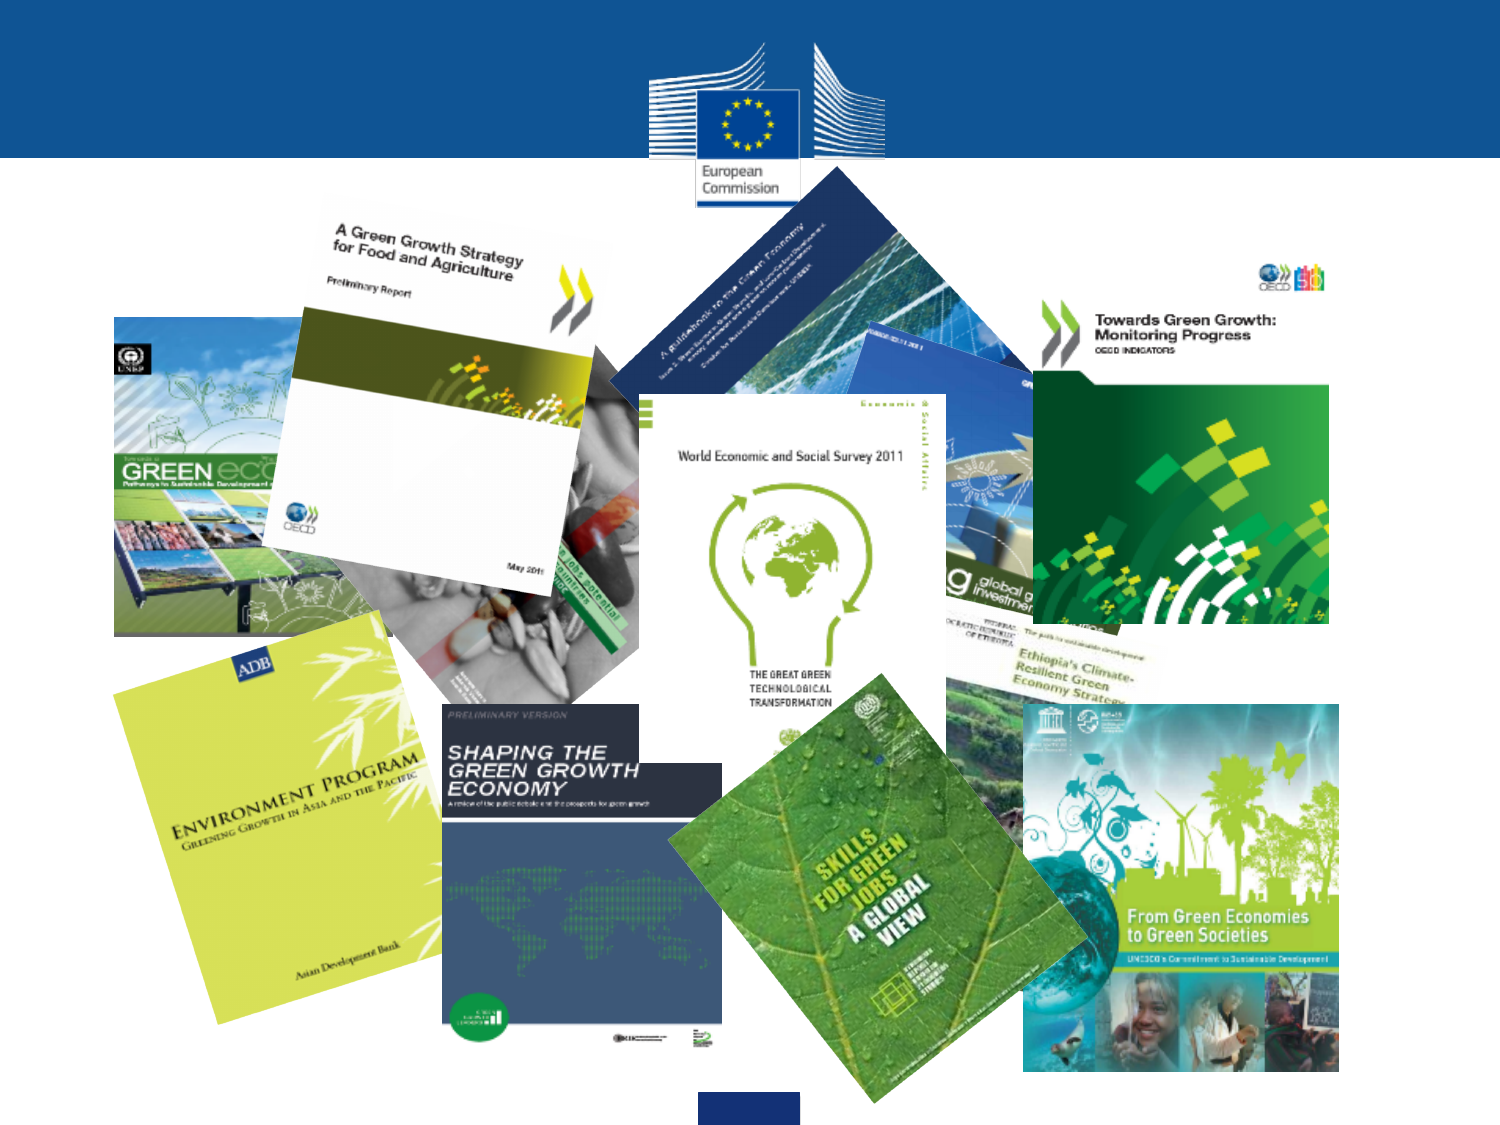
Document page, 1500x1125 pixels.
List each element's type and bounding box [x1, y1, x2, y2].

list [791, 361, 1028, 608]
picture [113, 42, 1339, 1103]
